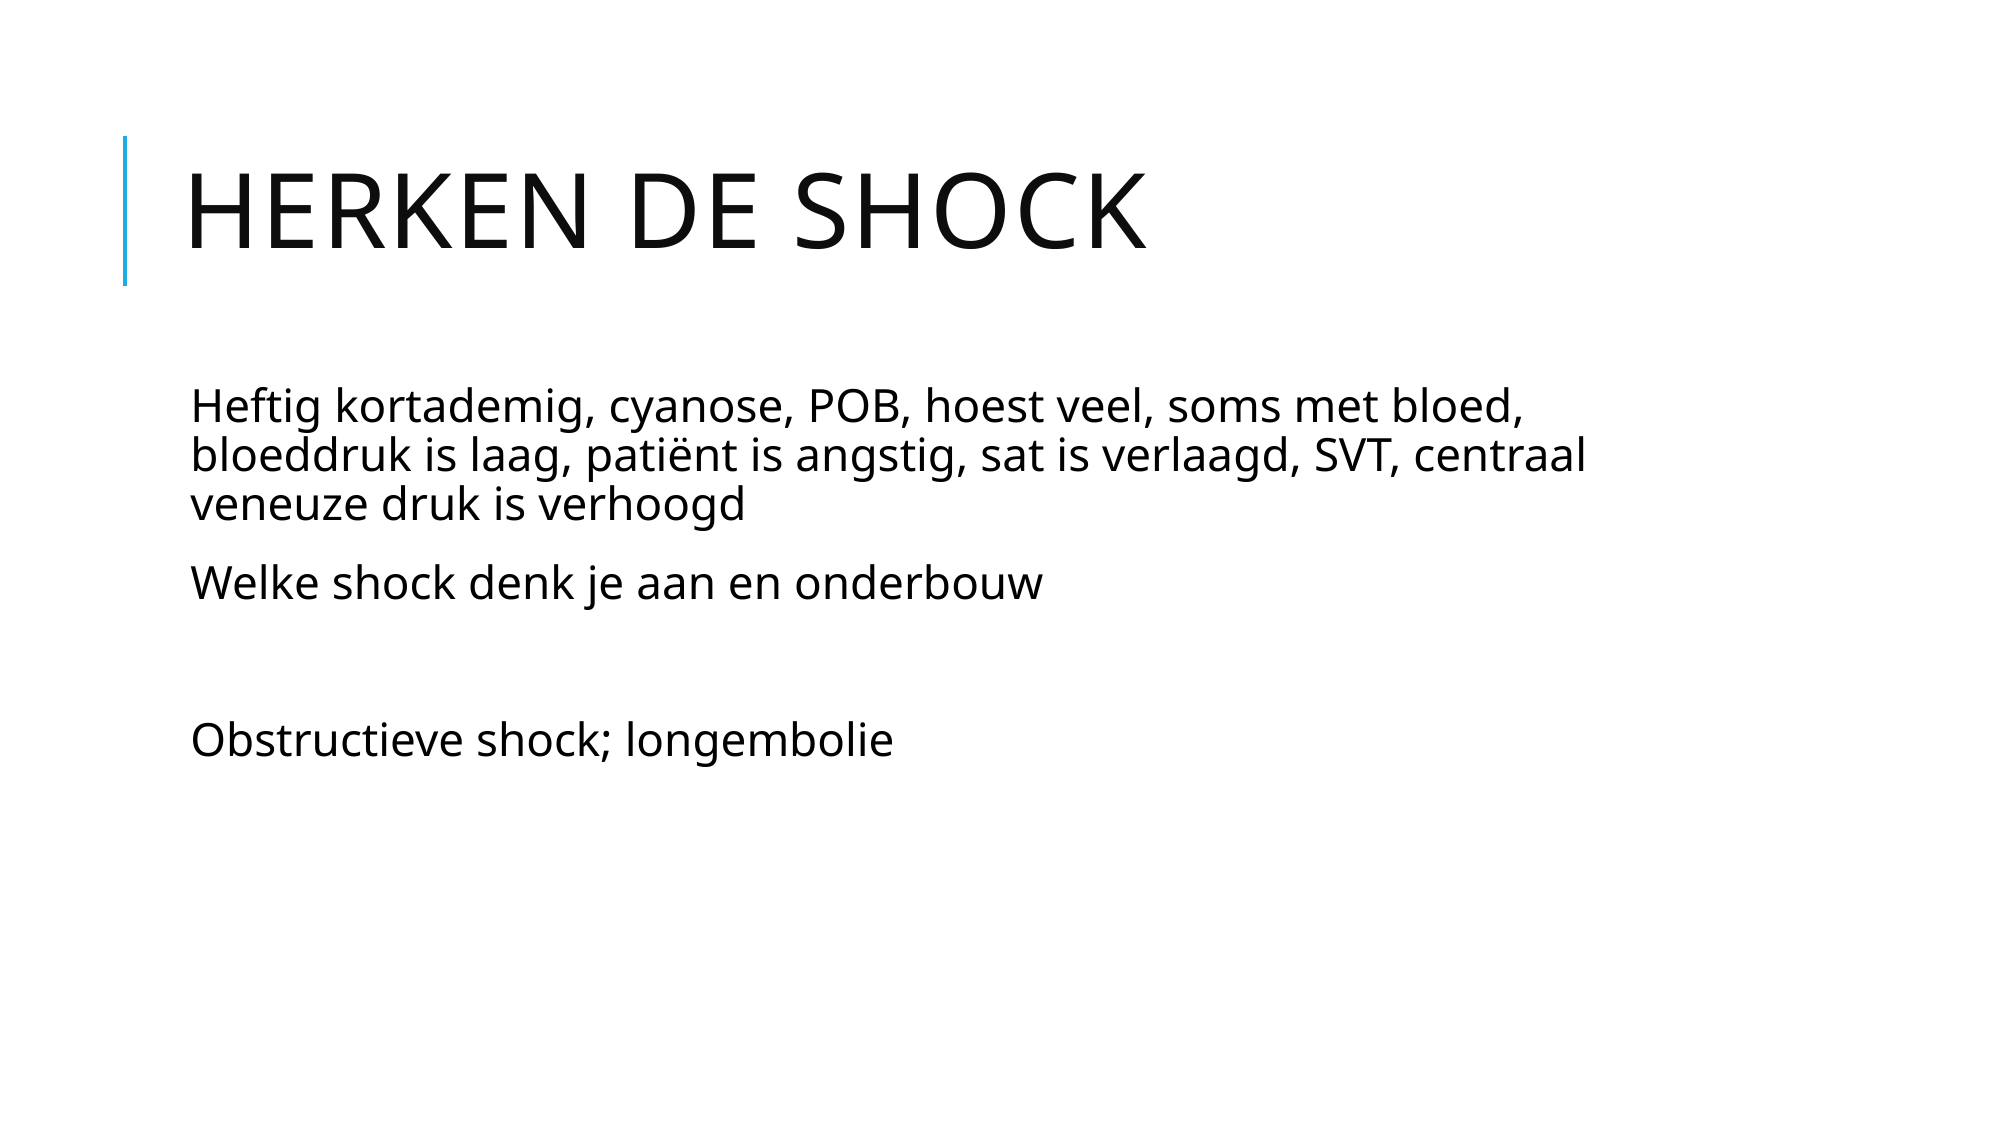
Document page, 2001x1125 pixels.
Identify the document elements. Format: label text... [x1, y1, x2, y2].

list Heftig kortademig, cyanose, POB, hoest veel, soms met bloed, bloeddruk is laag, patiënt is angstig, sat is verlaagd, SVT, centraal veneuze druk is verhoogd Welke shock denk je aan en onderbouw Obstructieve shock; longembolie [168, 375, 1763, 1035]
title Herken de shock [168, 96, 1763, 342]
